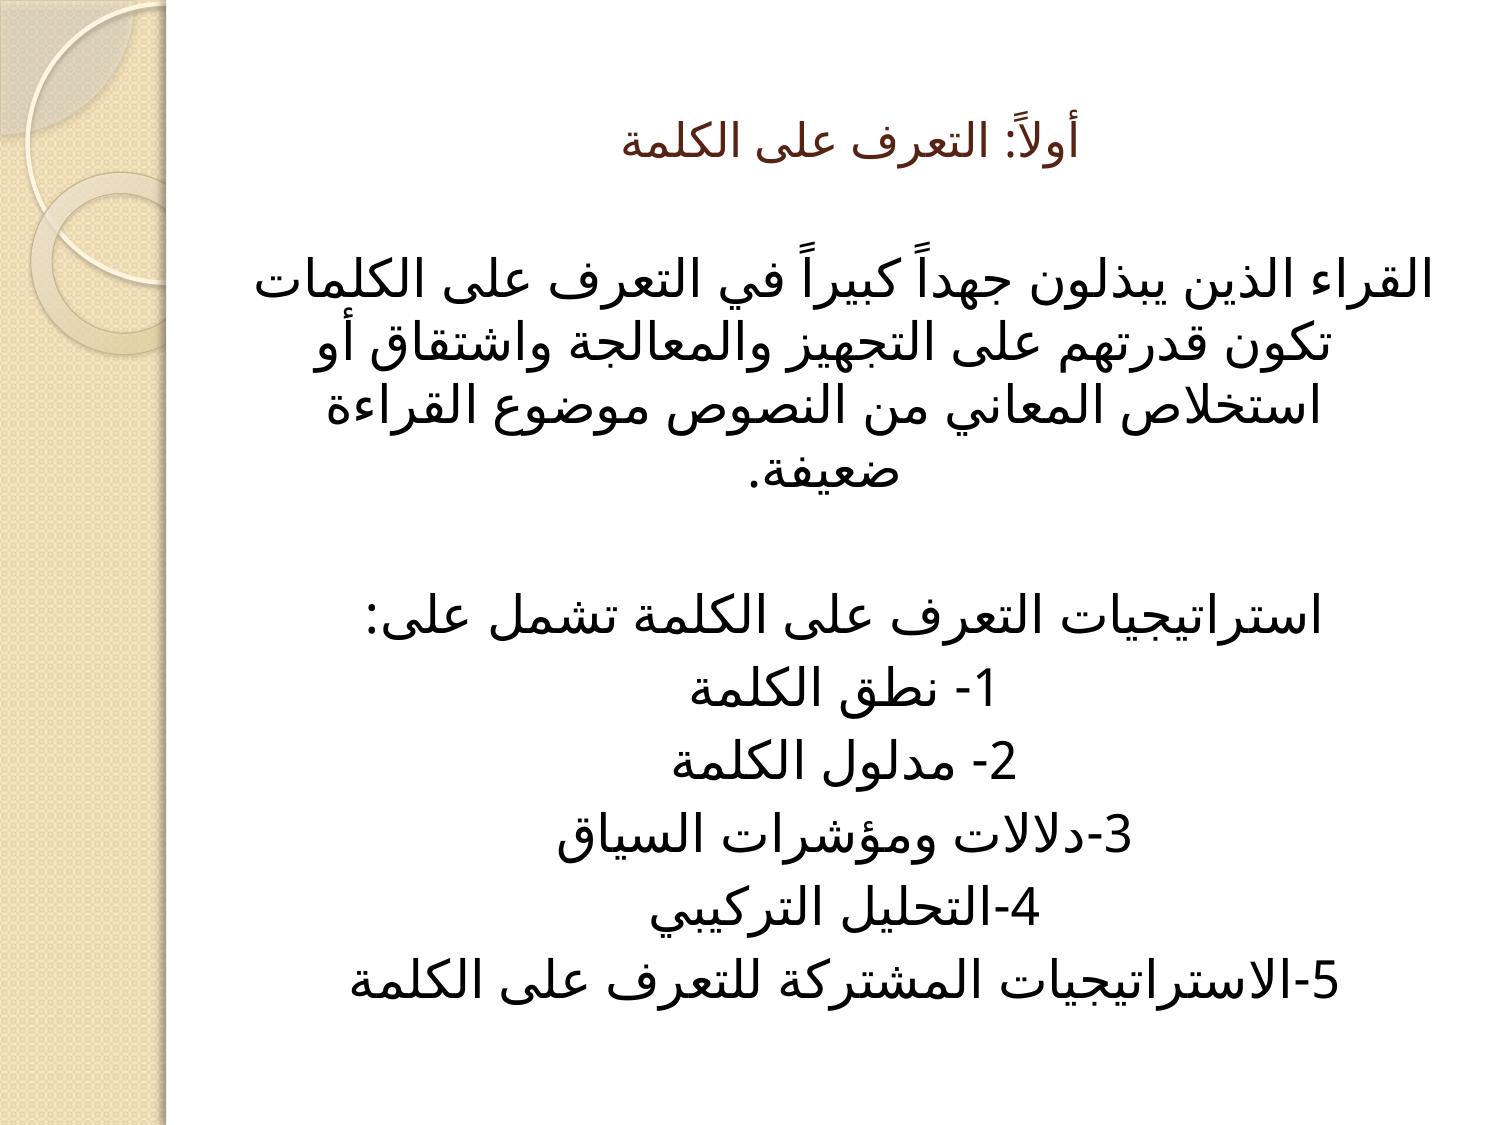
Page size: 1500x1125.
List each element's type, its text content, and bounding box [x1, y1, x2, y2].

list القراء الذين يبذلون جهداً كبيراً في التعرف على الكلمات تكون قدرتهم على التجهيز والمعالجة واشتقاق أو استخلاص المعاني من النصوص موضوع القراءة ضعيفة. استراتيجيات التعرف على الكلمة تشمل على: 1- نطق الكلمة 2- مدلول الكلمة 3-دلالات ومؤشرات السياق 4-التحليل التركيبي 5-الاستراتيجيات المشتركة للتعرف على الكلمة [235, 237, 1466, 1025]
title أولاً: التعرف على الكلمة [235, 45, 1466, 233]
